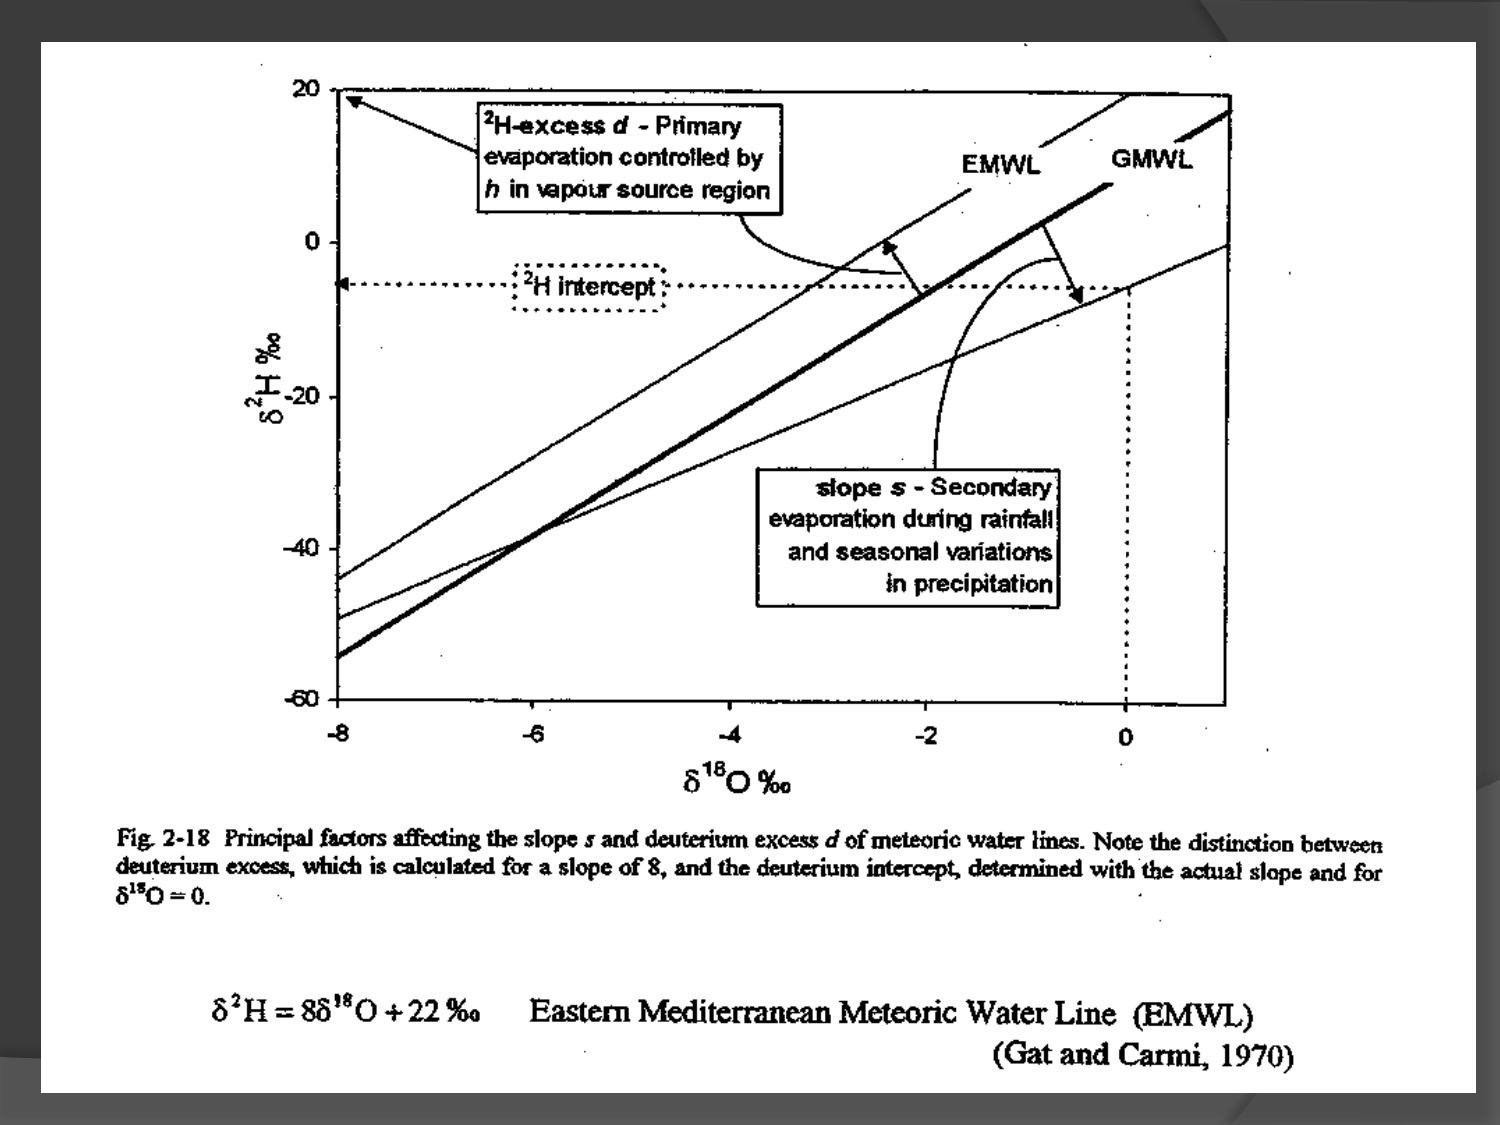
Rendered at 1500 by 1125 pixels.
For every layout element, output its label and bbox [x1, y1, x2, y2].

picture [40, 42, 1476, 1093]
